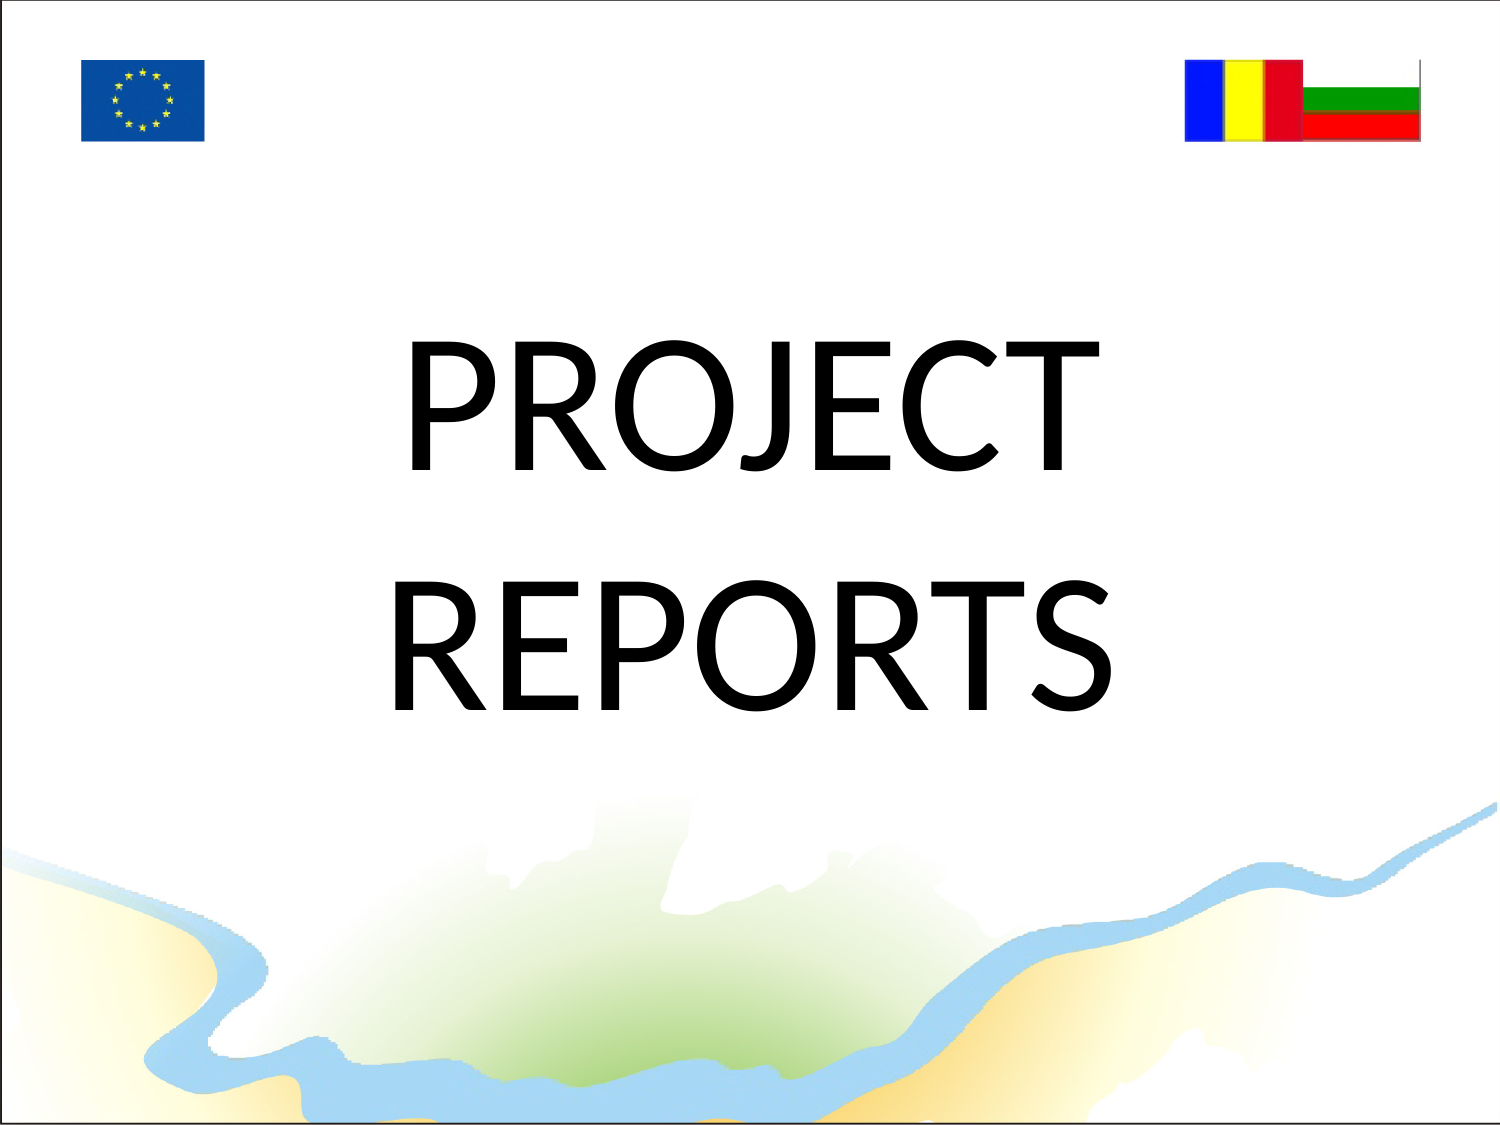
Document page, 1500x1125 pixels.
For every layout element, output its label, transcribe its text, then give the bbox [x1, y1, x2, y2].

list PROJECT REPORTS [74, 262, 1426, 1006]
picture [0, 0, 1500, 1125]
